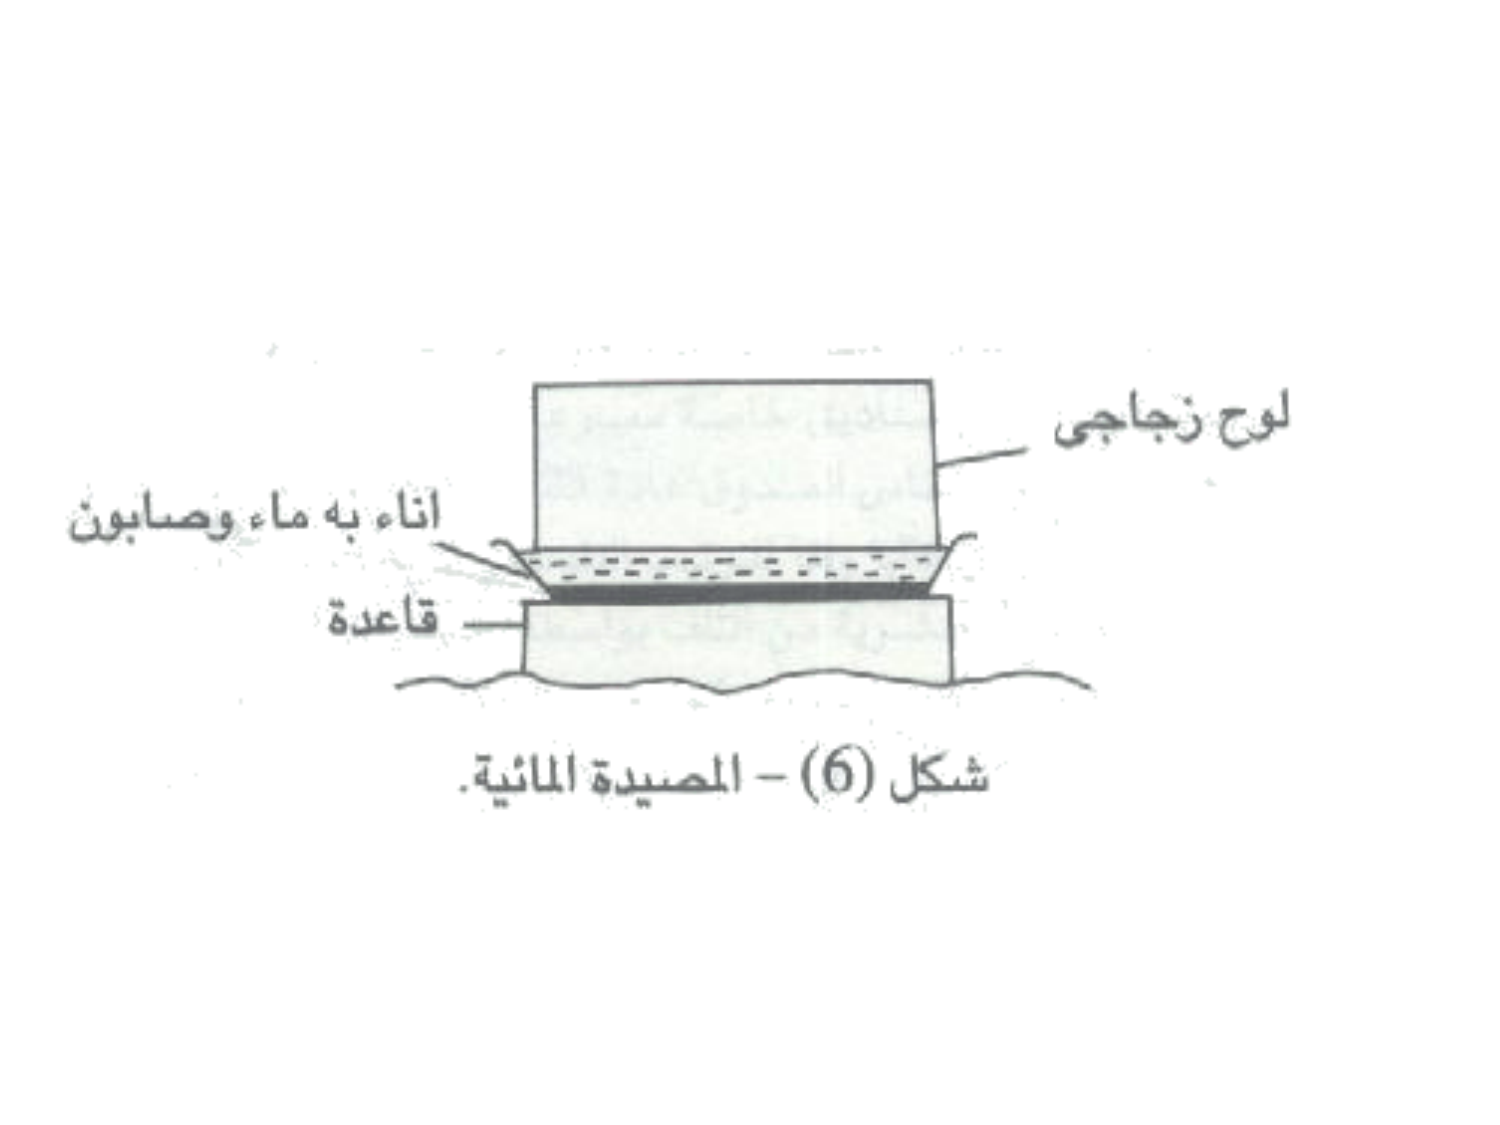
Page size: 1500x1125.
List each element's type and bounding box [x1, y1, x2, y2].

picture [64, 326, 1305, 823]
